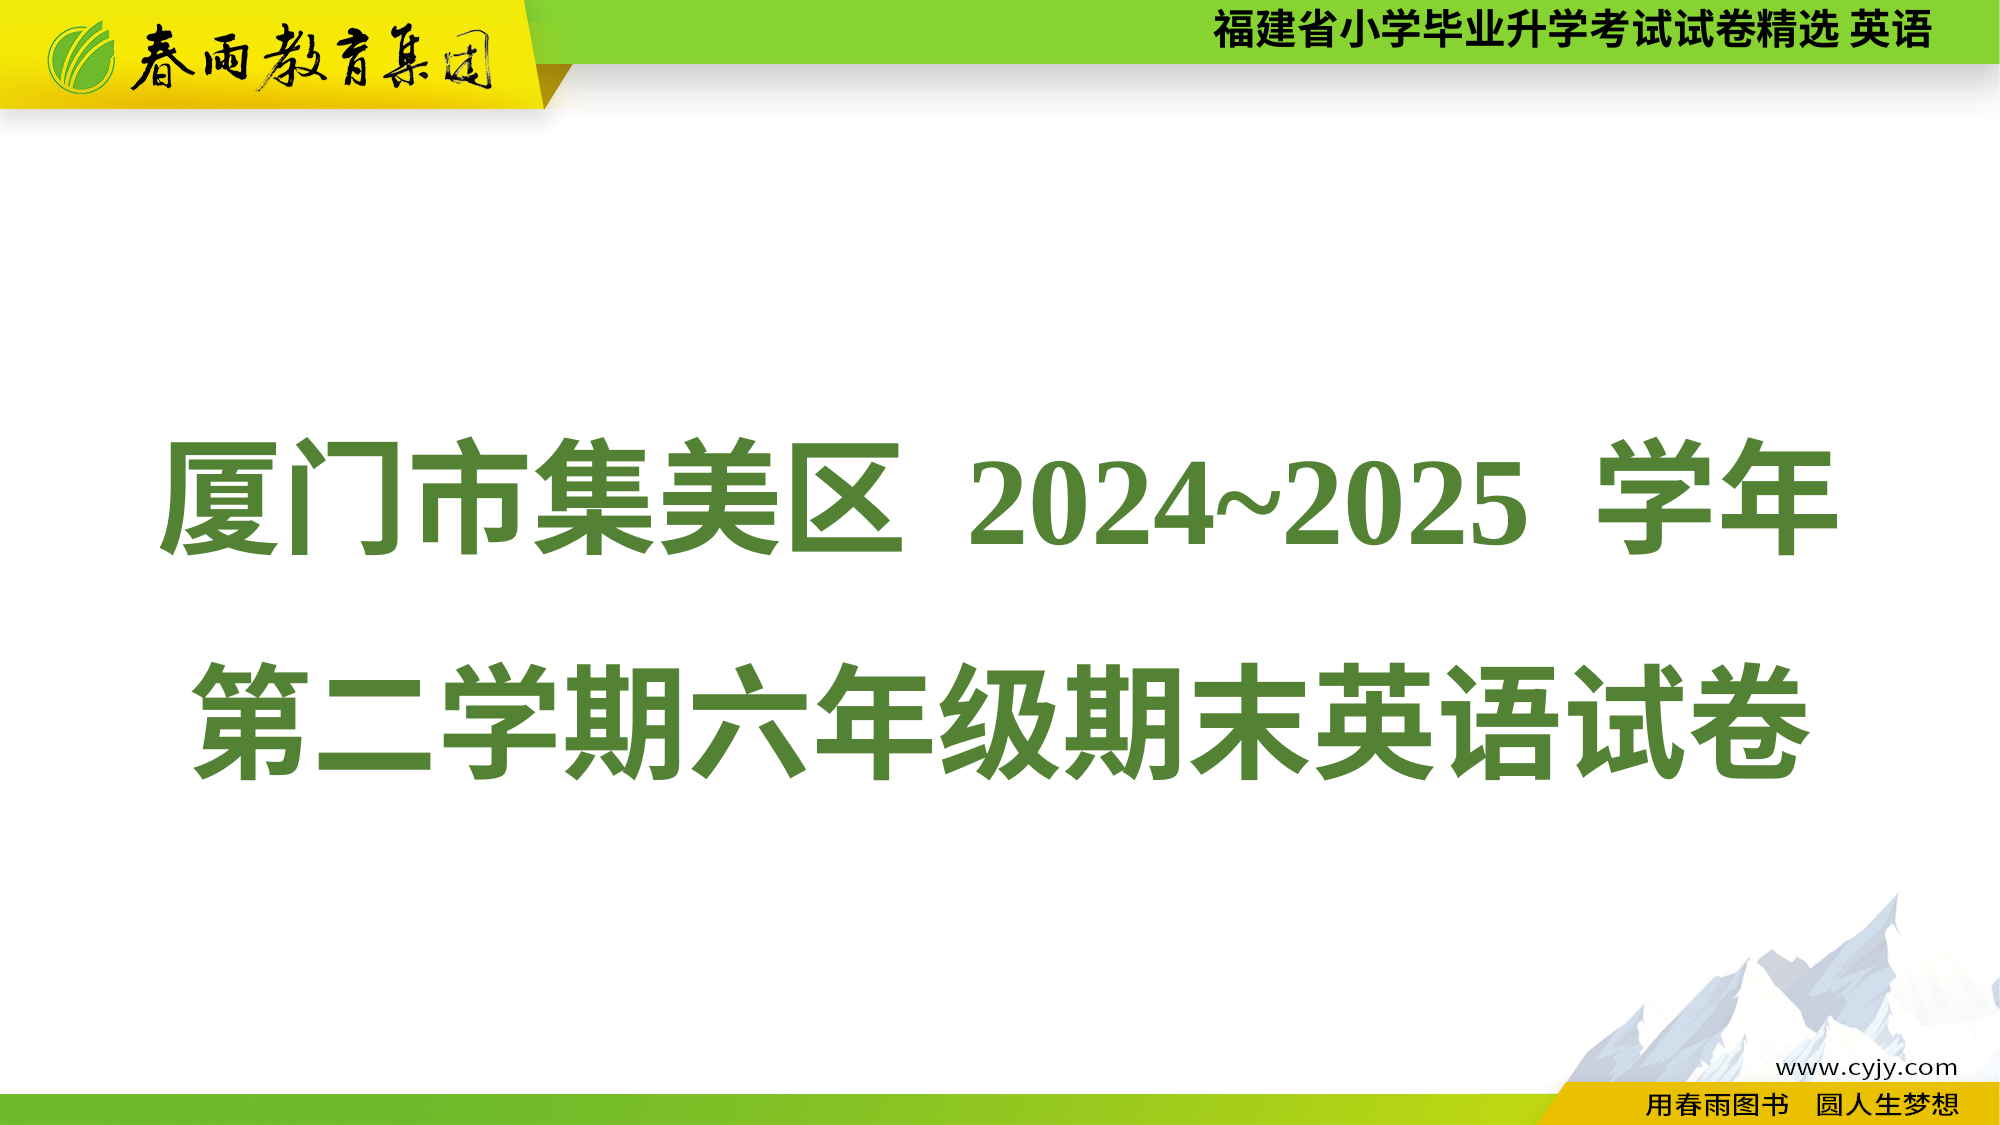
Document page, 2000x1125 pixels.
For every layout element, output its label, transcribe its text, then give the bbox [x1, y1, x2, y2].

picture [0, 802, 2000, 1125]
picture [0, 0, 2000, 337]
text_box 厦门市集美区 2024~2025 学年 第二学期六年级期末英语试卷 [0, 337, 2000, 802]
